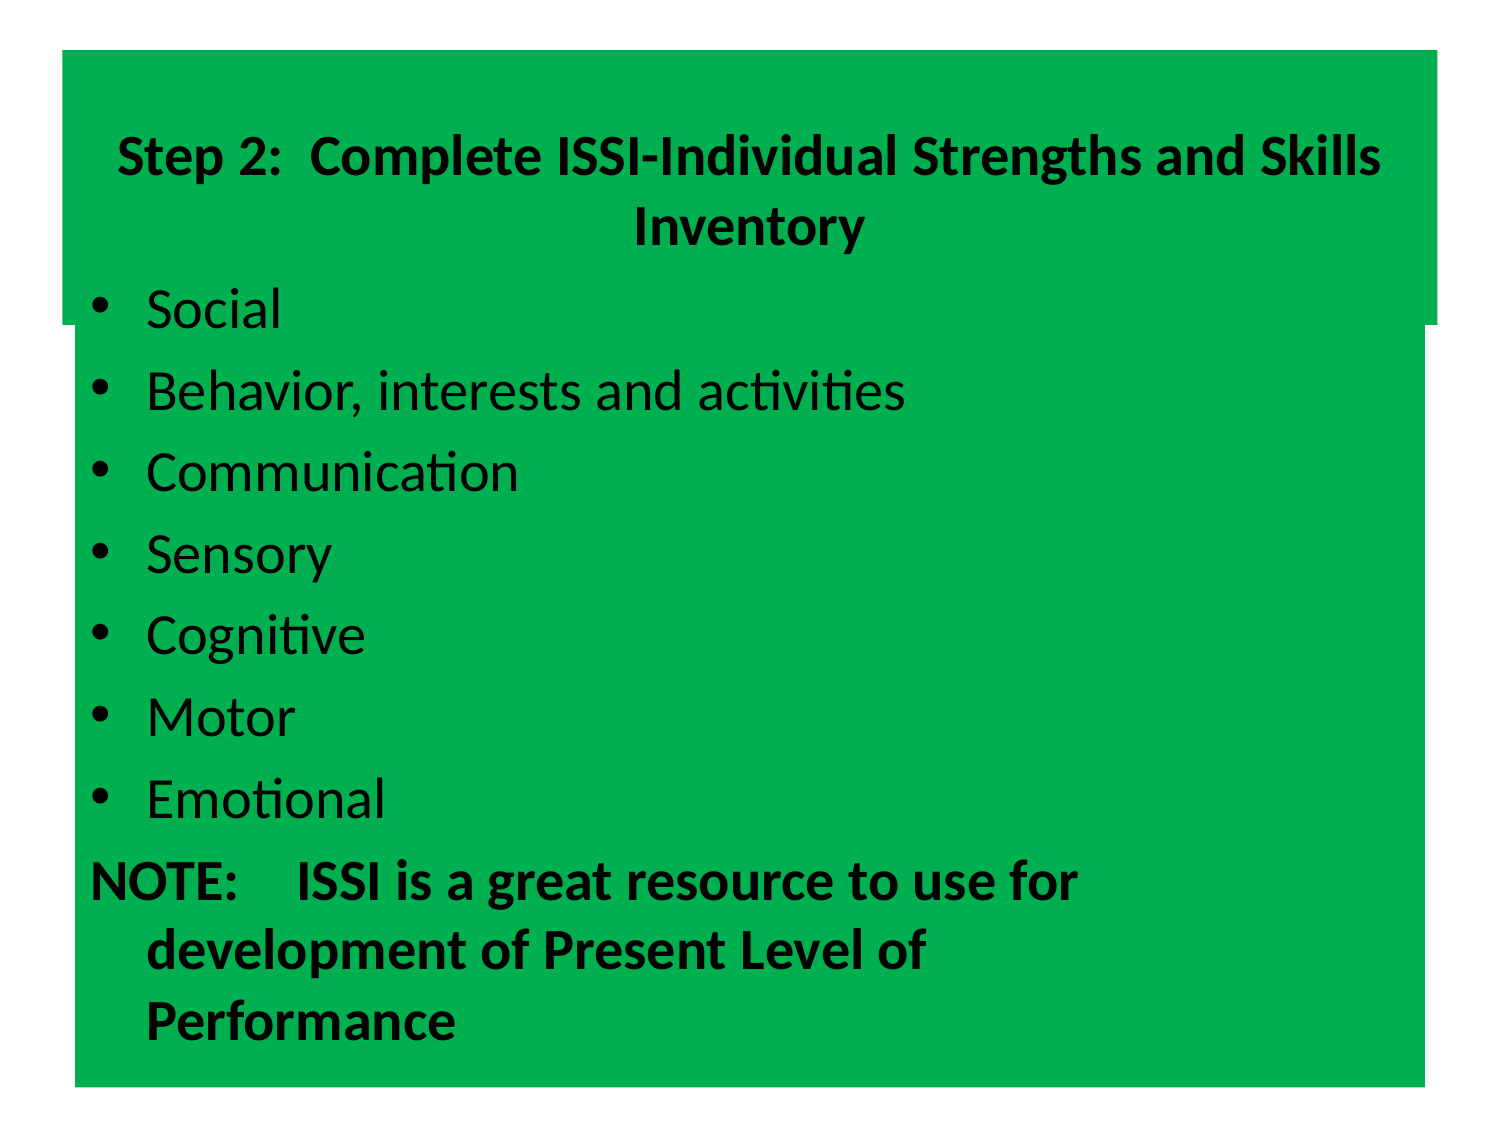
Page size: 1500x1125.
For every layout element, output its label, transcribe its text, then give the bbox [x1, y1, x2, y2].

list Social Behavior, interests and activities Communication Sensory Cognitive Motor Emotional NOTE: ISSI is a great resource to use for development of Present Level of Performance [75, 262, 1425, 1088]
title Step 2: Complete ISSI-Individual Strengths and Skills Inventory [62, 50, 1438, 325]
